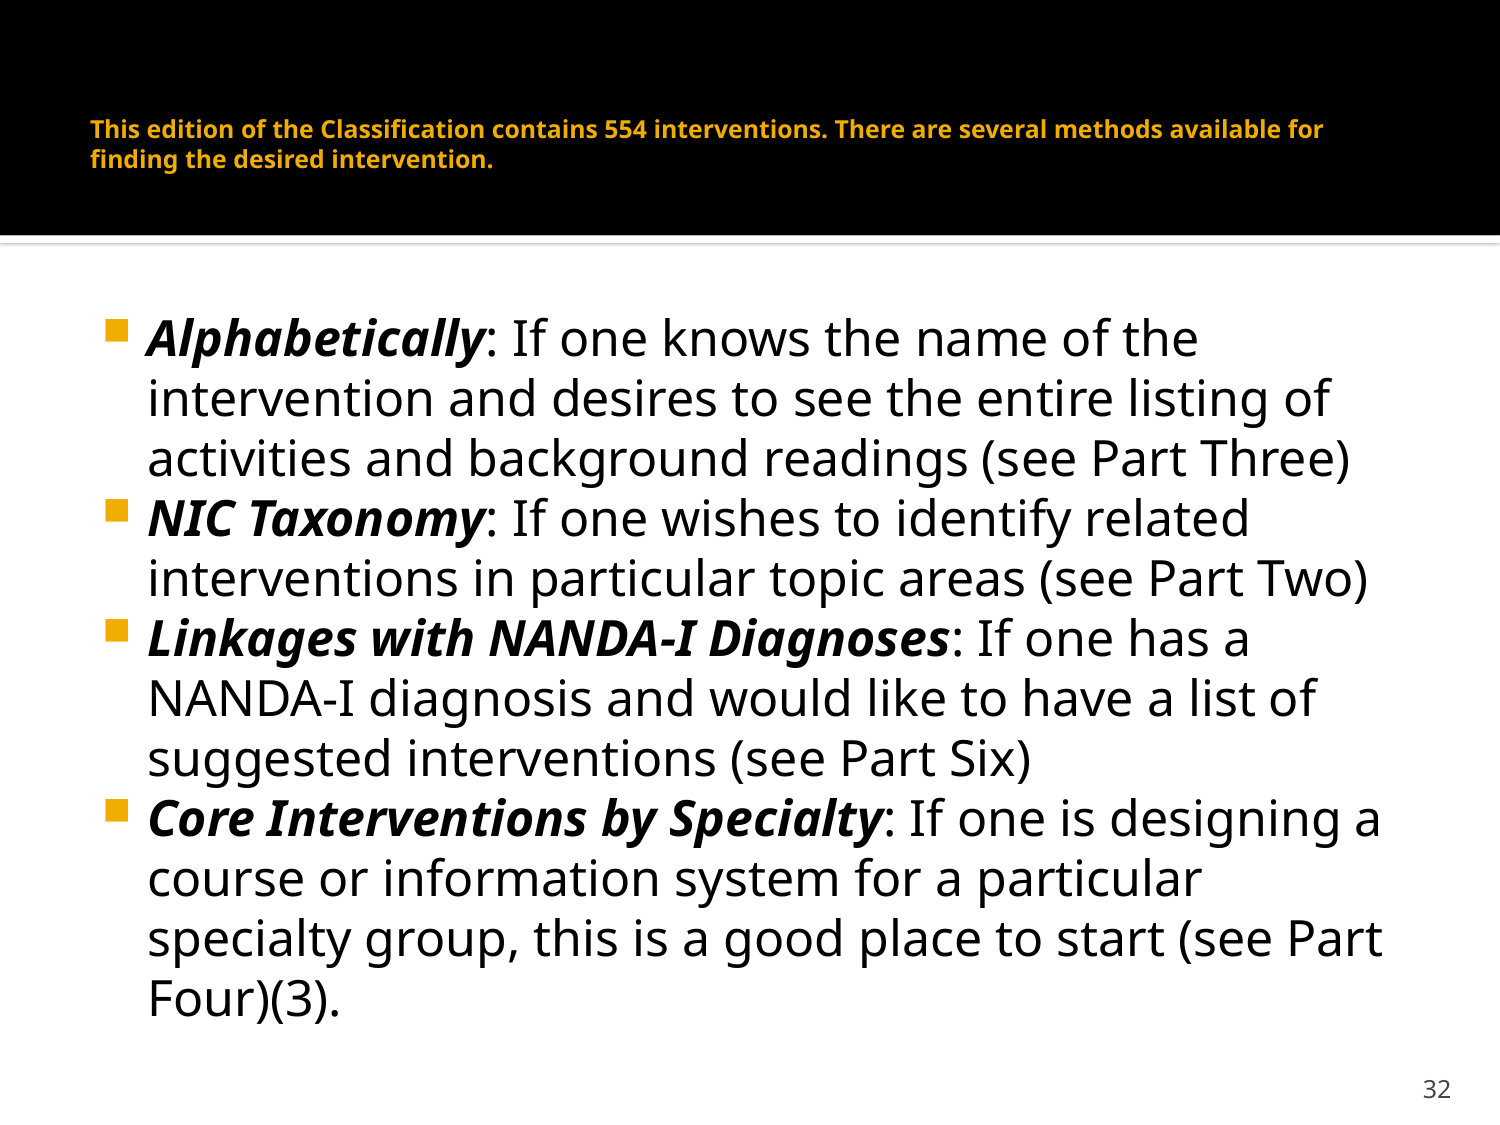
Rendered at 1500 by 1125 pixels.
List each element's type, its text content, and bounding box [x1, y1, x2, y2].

slide_number 32 [1345, 1062, 1467, 1108]
title This edition of the Classification contains 554 interventions. There are several methods available for finding the desired intervention. [75, 105, 1425, 231]
list Alphabetically: If one knows the name of the intervention and desires to see the entire listing of activities and background readings (see Part Three) NIC Taxonomy: If one wishes to identify related interventions in particular topic areas (see Part Two) Linkages with NANDA-I Diagnoses: If one has a NANDA-I diagnosis and would like to have a list of suggested interventions (see Part Six) Core Interventions by Specialty: If one is designing a course or information system for a particular specialty group, this is a good place to start (see Part Four)(3). [75, 291, 1425, 1050]
